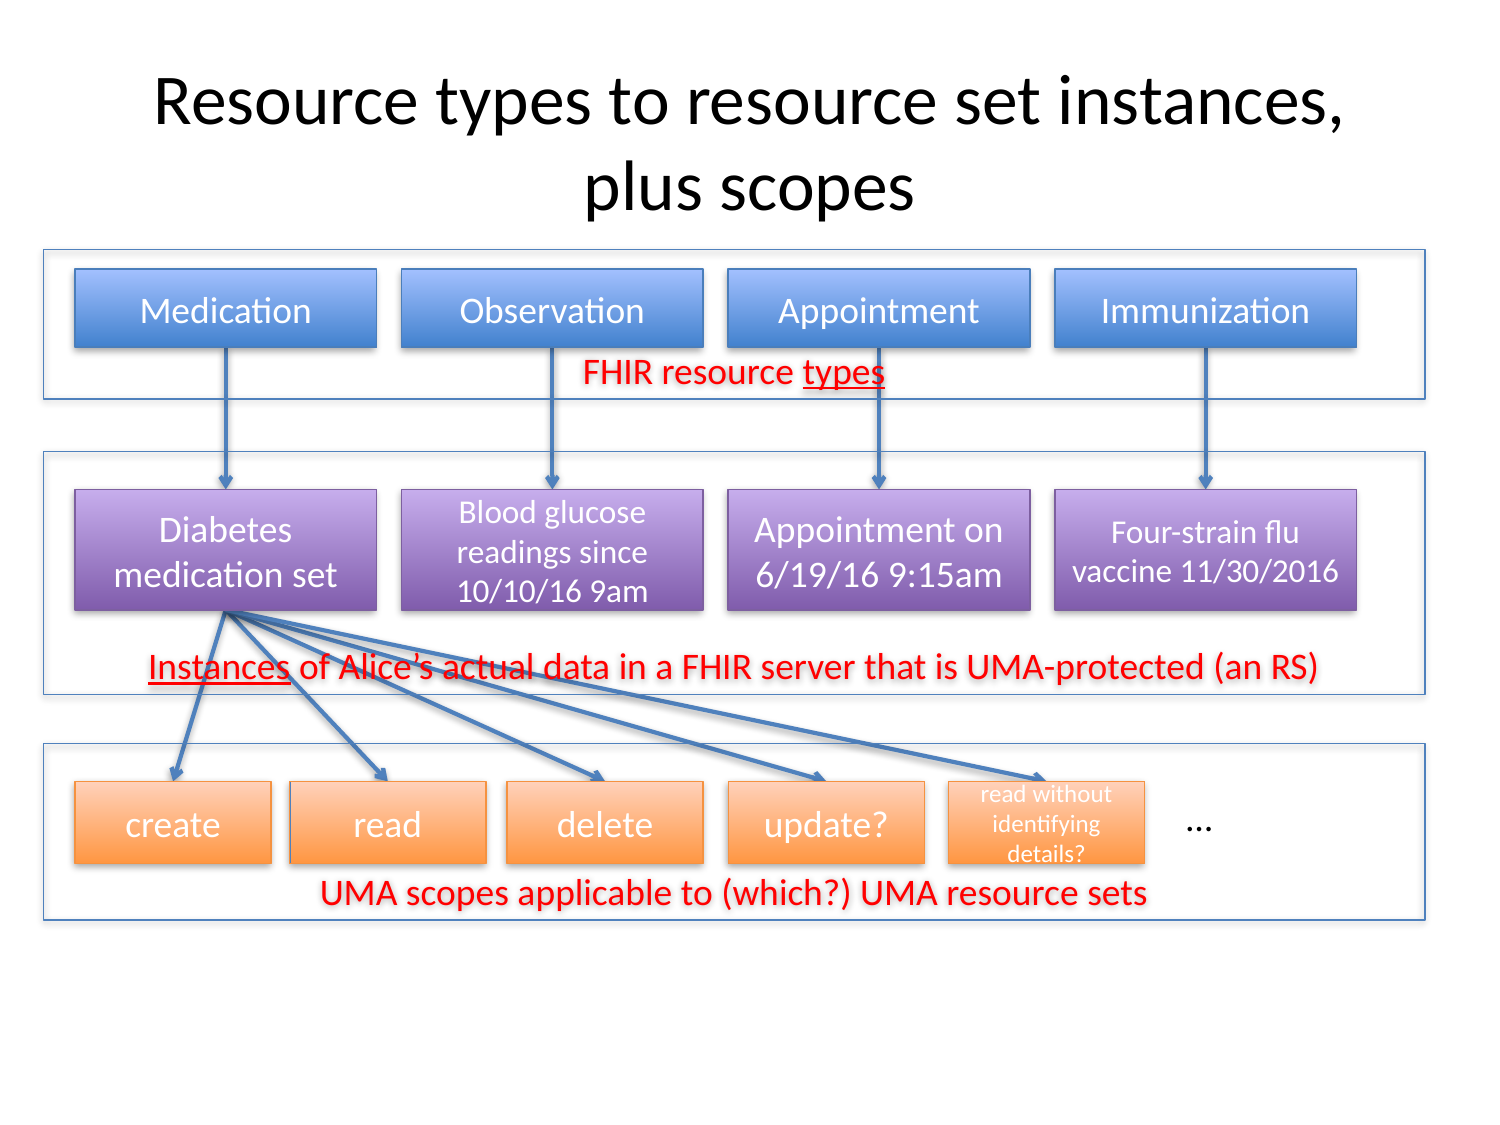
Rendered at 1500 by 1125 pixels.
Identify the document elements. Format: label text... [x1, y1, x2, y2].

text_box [225, 609, 1047, 782]
text_box UMA scopes applicable to (which?) UMA resource sets [43, 743, 1426, 921]
text_box update? [728, 790, 925, 864]
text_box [172, 609, 221, 782]
text_box delete [506, 791, 704, 864]
text_box read without identifying details? [948, 781, 1145, 864]
text_box Instances of Alice’s actual data in a FHIR server that is UMA-protected (an RS) [43, 451, 1426, 695]
text_box … [1171, 786, 1228, 847]
text_box FHIR resource types [43, 249, 1426, 400]
title Resource types to resource set instances, plus scopes [75, 45, 1425, 233]
text_box read [289, 792, 487, 864]
